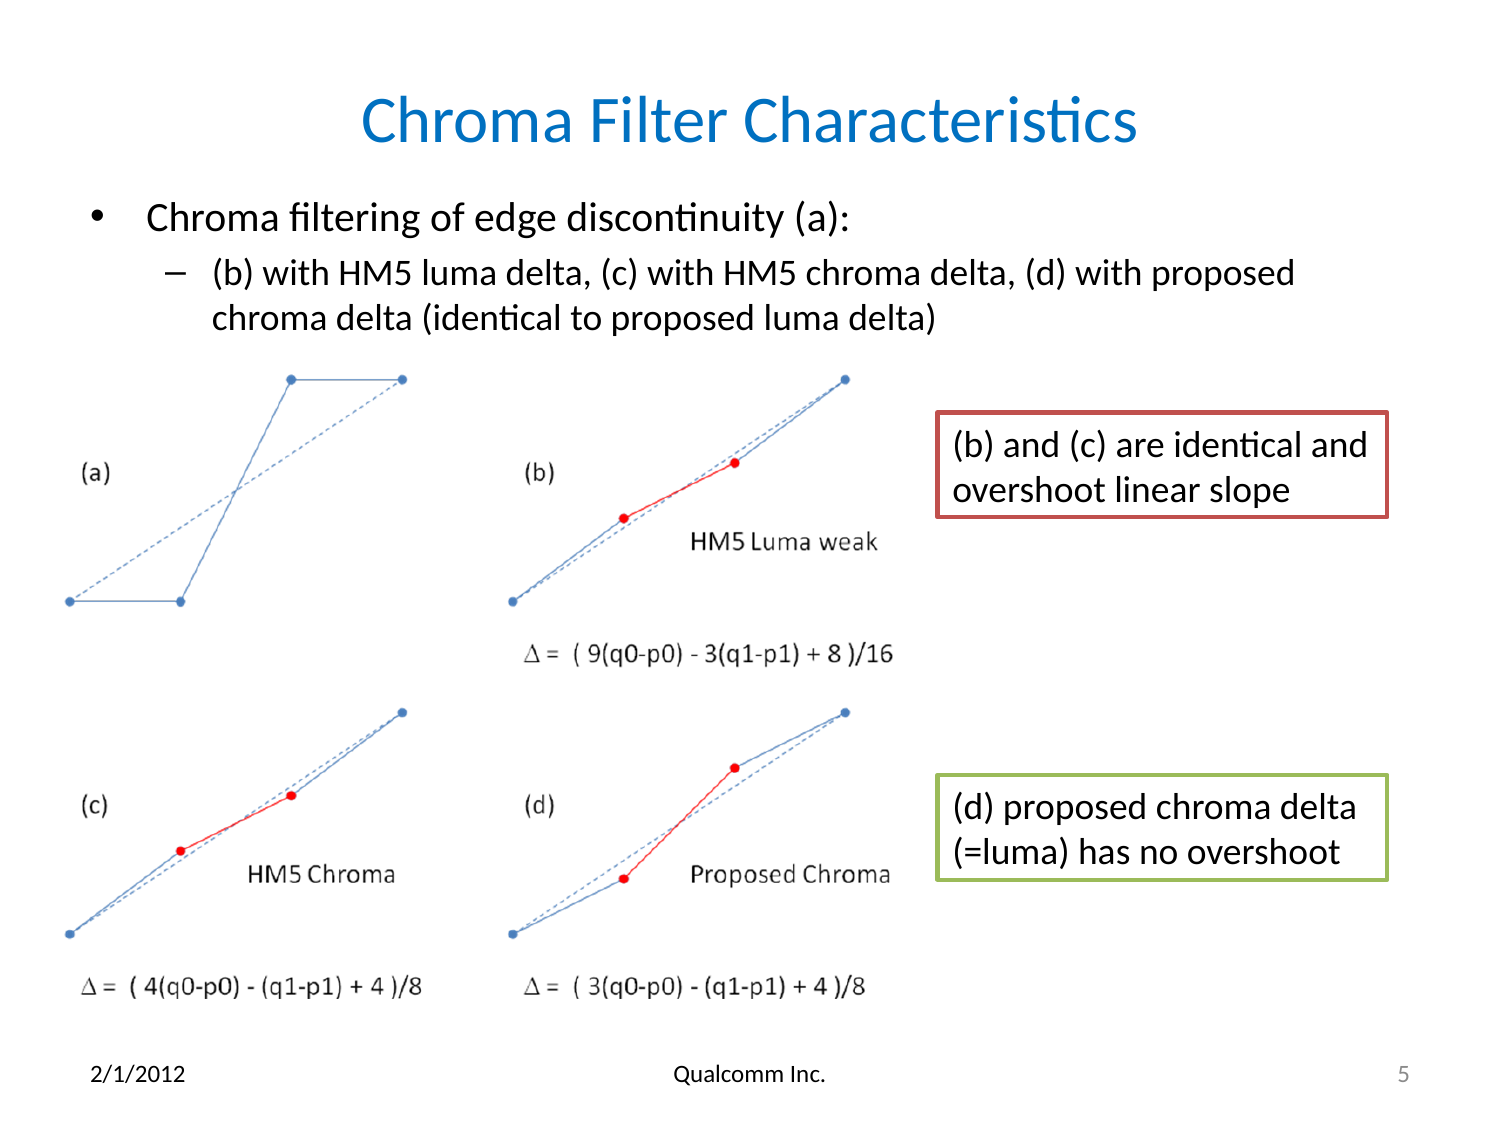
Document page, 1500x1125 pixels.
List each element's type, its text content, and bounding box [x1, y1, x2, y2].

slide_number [75, 1049, 425, 1103]
title Chroma Filter Characteristics [75, 45, 1425, 182]
footer Qualcomm Inc. [512, 1042, 988, 1103]
slide_number 5 [1074, 1042, 1425, 1103]
picture [62, 374, 912, 1041]
list Chroma filtering of edge discontinuity (a): (b) with HM5 luma delta, (c) with HM5 chroma delta, (d) with proposed chroma delta (identical to proposed luma delta) [75, 182, 1425, 1000]
text_box (d) proposed chroma delta (=luma) has no overshoot [935, 773, 1389, 882]
text_box (b) and (c) are identical and overshoot linear slope [935, 410, 1389, 519]
